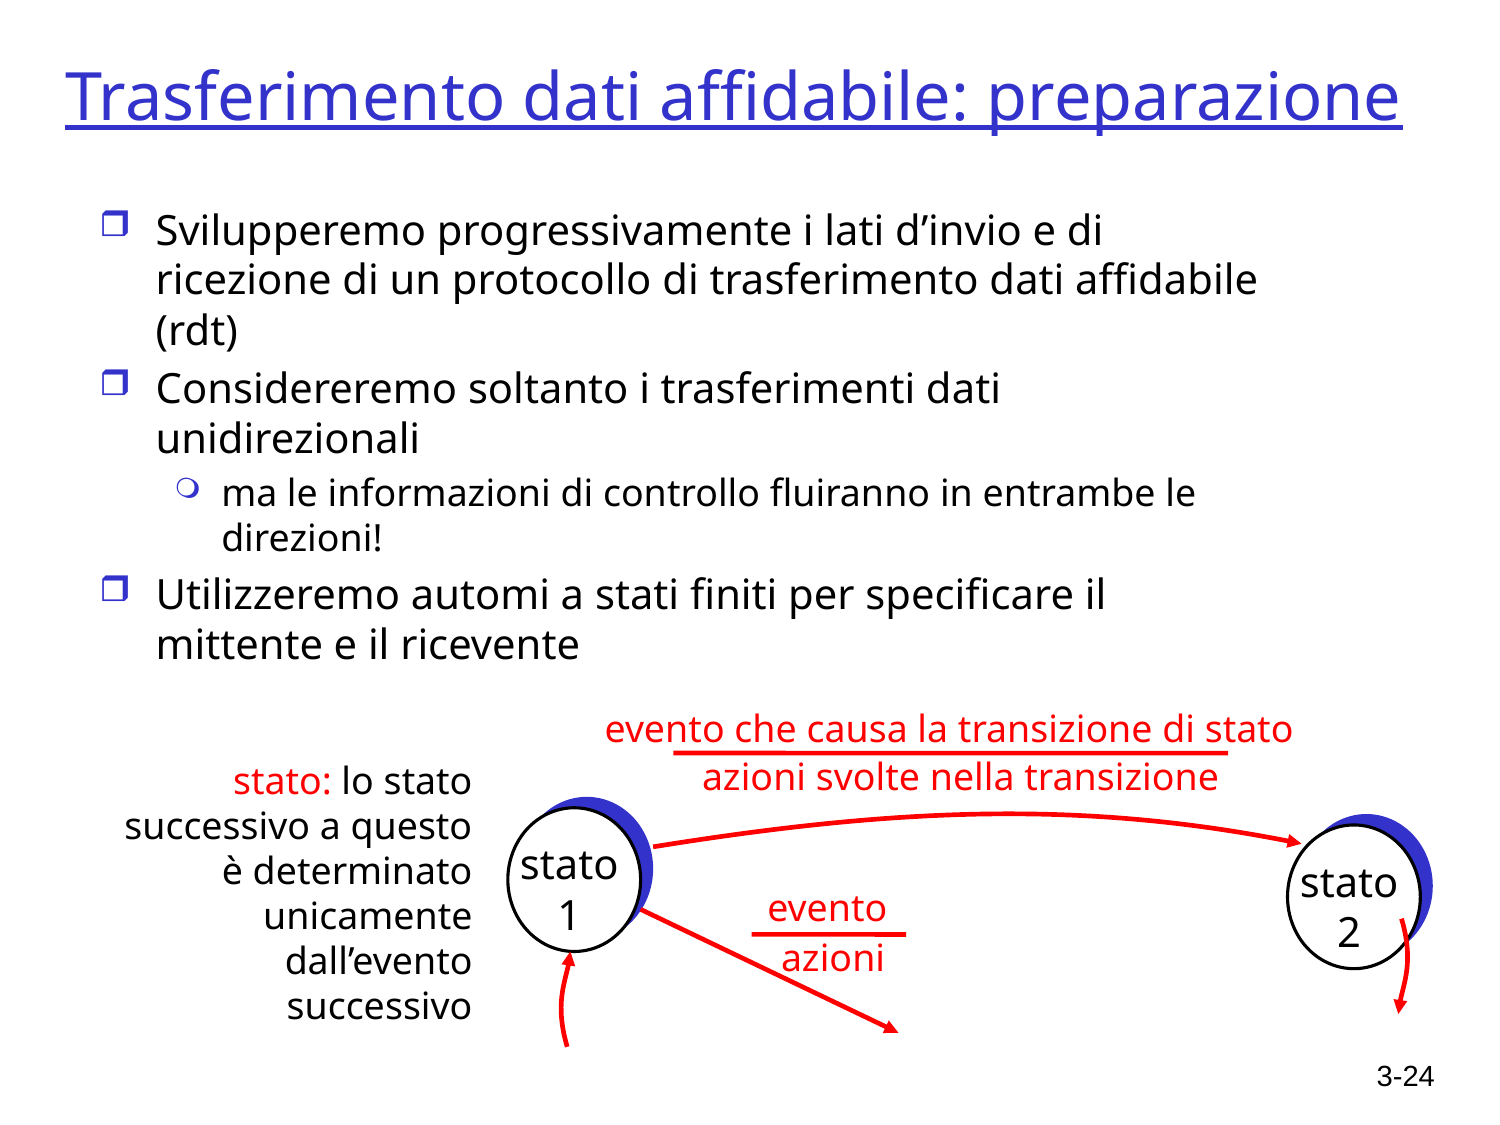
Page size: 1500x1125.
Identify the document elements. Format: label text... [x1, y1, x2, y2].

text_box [1282, 813, 1433, 980]
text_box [502, 796, 654, 963]
text_box evento che causa la transizione di stato [589, 697, 1310, 758]
text_box [561, 971, 570, 1047]
text_box [1393, 988, 1407, 1014]
text_box [833, 1002, 899, 1033]
slide_number 3-24 [1338, 1049, 1451, 1125]
list Svilupperemo progressivamente i lati d’invio e di ricezione di un protocollo di trasferimento dati affidabile (rdt) Considereremo soltanto i trasferimenti dati unidirezionali ma le informazioni di controllo fluiranno in entrambe le direzioni! Utilizzeremo automi a stati finiti per specificare il mittente e il ricevente [84, 144, 1276, 688]
text_box azioni svolte nella transizione [687, 745, 1235, 806]
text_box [751, 876, 907, 995]
text_box stato: lo stato successivo a questo è determinato unicamente dall’evento successivo [37, 749, 488, 1050]
text_box [657, 813, 1277, 847]
title Trasferimento dati affidabile: preparazione [49, 43, 1451, 144]
